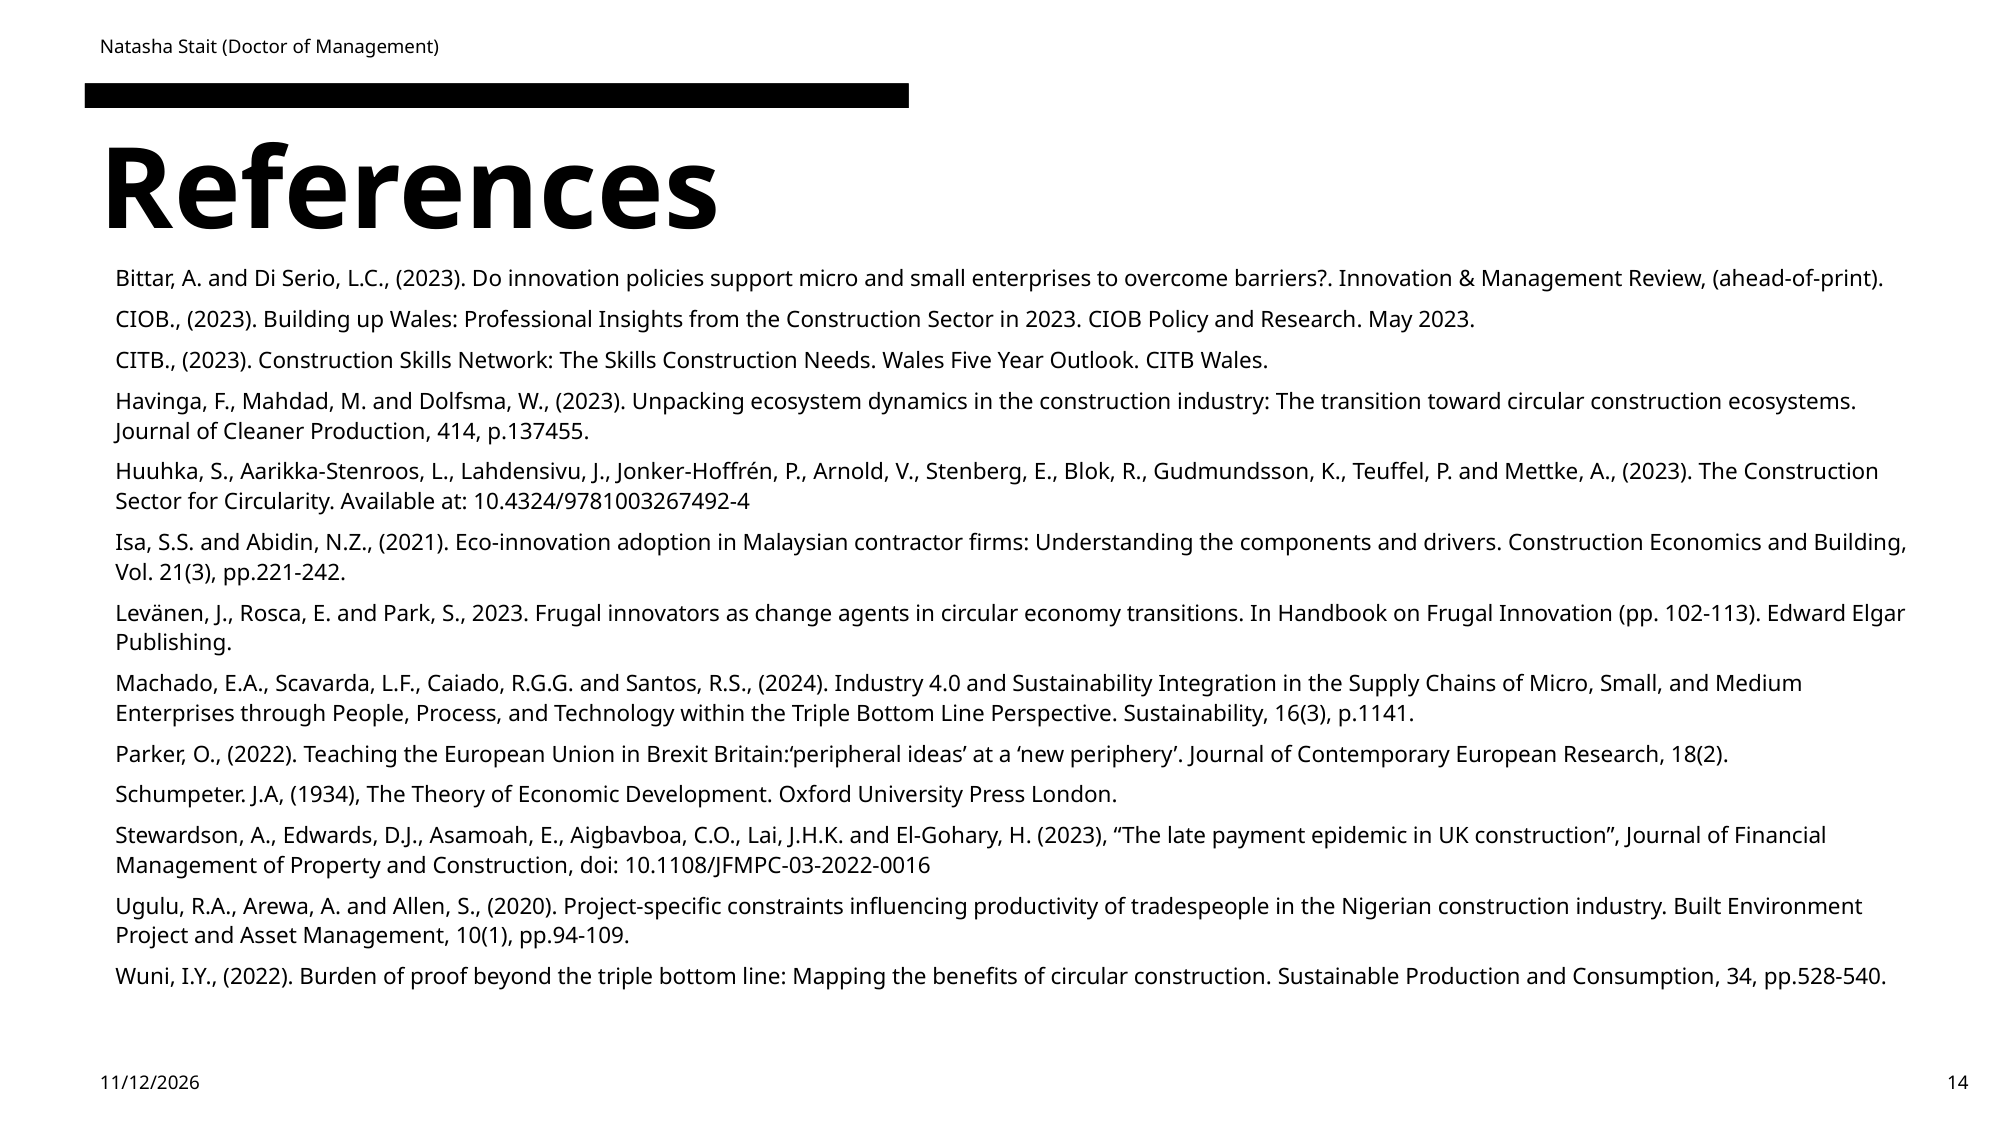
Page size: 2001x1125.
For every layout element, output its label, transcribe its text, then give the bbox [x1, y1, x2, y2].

footer Natasha Stait (Doctor of Management) [84, 16, 760, 76]
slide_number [84, 1053, 535, 1114]
list Bittar, A. and Di Serio, L.C., (2023). Do innovation policies support micro and small enterprises to overcome barriers?. Innovation & Management Review, (ahead-of-print). CIOB., (2023). Building up Wales: Professional Insights from the Construction Sector in 2023. CIOB Policy and Research. May 2023. CITB., (2023). Construction Skills Network: The Skills Construction Needs. Wales Five Year Outlook. CITB Wales. Havinga, F., Mahdad, M. and Dolfsma, W., (2023). Unpacking ecosystem dynamics in the construction industry: The transition toward circular construction ecosystems. Journal of Cleaner Production, 414, p.137455. Huuhka, S., Aarikka-Stenroos, L., Lahdensivu, J., Jonker-Hoffrén, P., Arnold, V., Stenberg, E., Blok, R., Gudmundsson, K., Teuffel, P. and Mettke, A., (2023). The Construction Sector for Circularity. Available at: 10.4324/9781003267492-4 Isa, S.S. and Abidin, N.Z., (2021). Eco-innovation adoption in Malaysian contractor firms: Understanding the components and drivers. Construction Economics and Building, Vol. 21(3), pp.221-242. Levänen, J., Rosca, E. and Park, S., 2023. Frugal innovators as change agents in circular economy transitions. In Handbook on Frugal Innovation (pp. 102-113). Edward Elgar Publishing. Machado, E.A., Scavarda, L.F., Caiado, R.G.G. and Santos, R.S., (2024). Industry 4.0 and Sustainability Integration in the Supply Chains of Micro, Small, and Medium Enterprises through People, Process, and Technology within the Triple Bottom Line Perspective. Sustainability, 16(3), p.1141. Parker, O., (2022). Teaching the European Union in Brexit Britain:‘peripheral ideas’ at a ‘new periphery’. Journal of Contemporary European Research, 18(2). Schumpeter. J.A, (1934), The Theory of Economic Development. Oxford University Press London. Stewardson, A., Edwards, D.J., Asamoah, E., Aigbavboa, C.O., Lai, J.H.K. and El-Gohary, H. (2023), “The late payment epidemic in UK construction”, Journal of Financial Management of Property and Construction, doi: 10.1108/JFMPC-03-2022-0016 Ugulu, R.A., Arewa, A. and Allen, S., (2020). Project-specific constraints influencing productivity of tradespeople in the Nigerian construction industry. Built Environment Project and Asset Management, 10(1), pp.94-109. Wuni, I.Y., (2022). Burden of proof beyond the triple bottom line: Mapping the benefits of circular construction. Sustainable Production and Consumption, 34, pp.528-540. [100, 254, 1926, 1054]
slide_number 14 [1879, 1053, 1984, 1114]
title References [84, 108, 909, 908]
